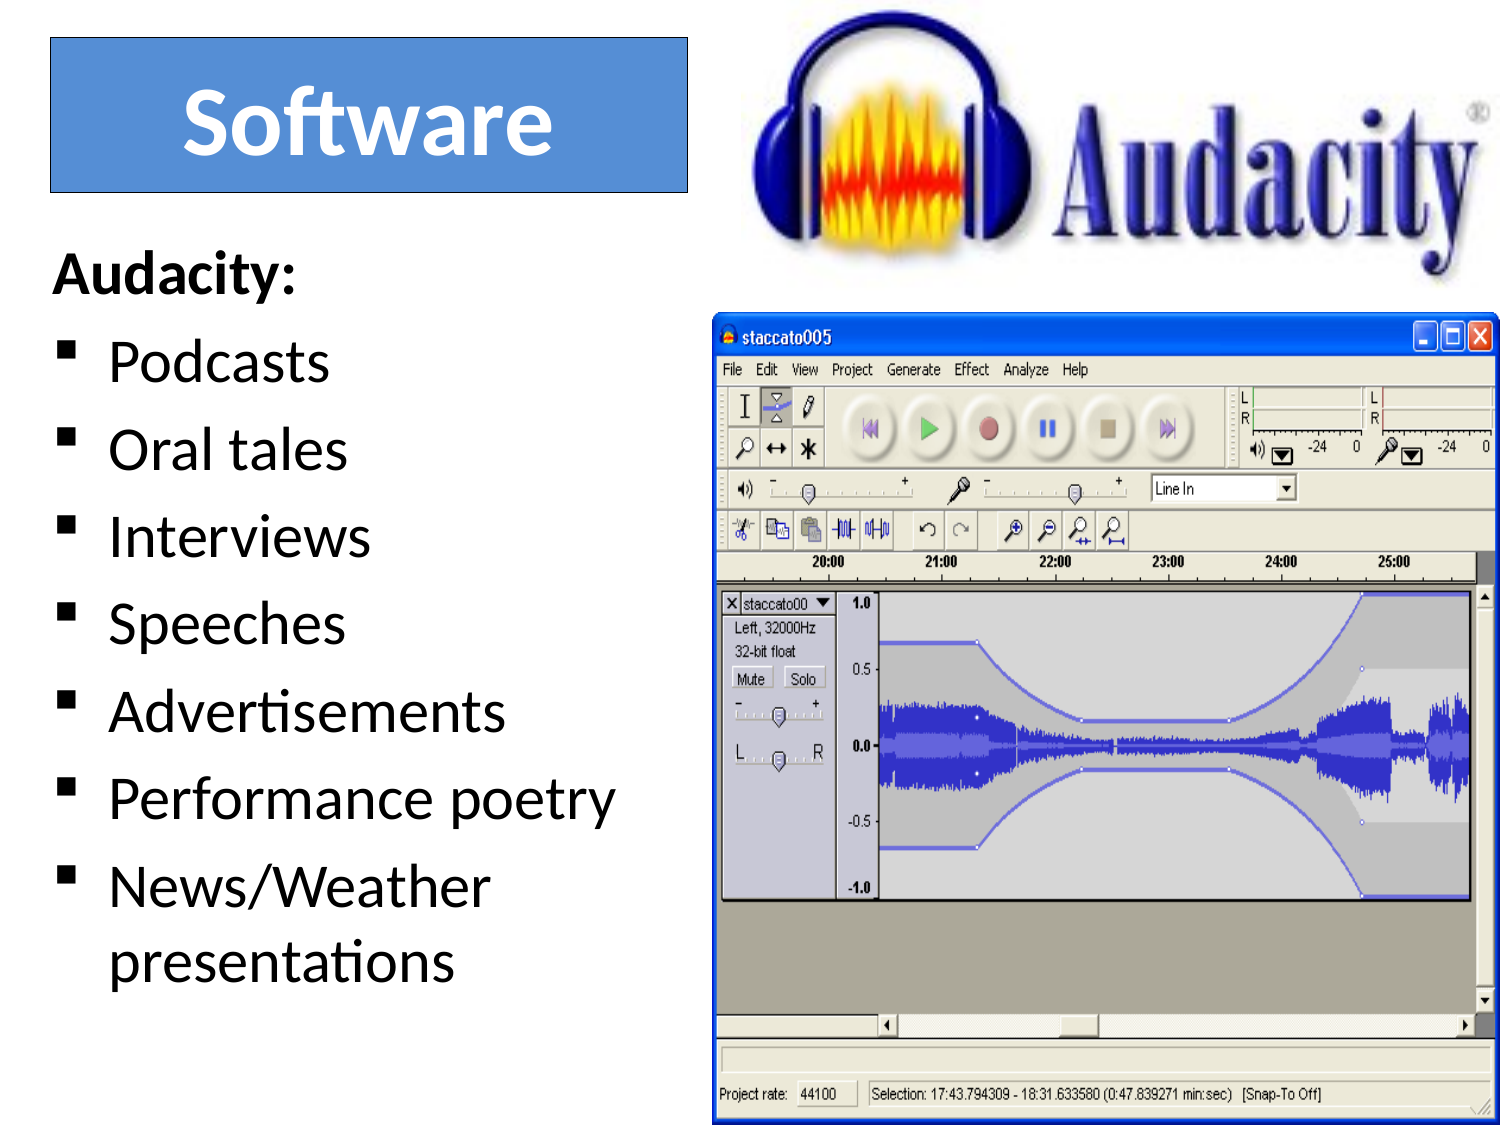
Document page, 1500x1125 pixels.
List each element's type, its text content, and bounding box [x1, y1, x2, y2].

picture [740, 0, 1500, 301]
picture [712, 312, 1500, 1125]
list Audacity: Podcasts Oral tales Interviews Speeches Advertisements Performance poetry News/Weather presentations [37, 224, 688, 1038]
title Software [50, 37, 688, 193]
